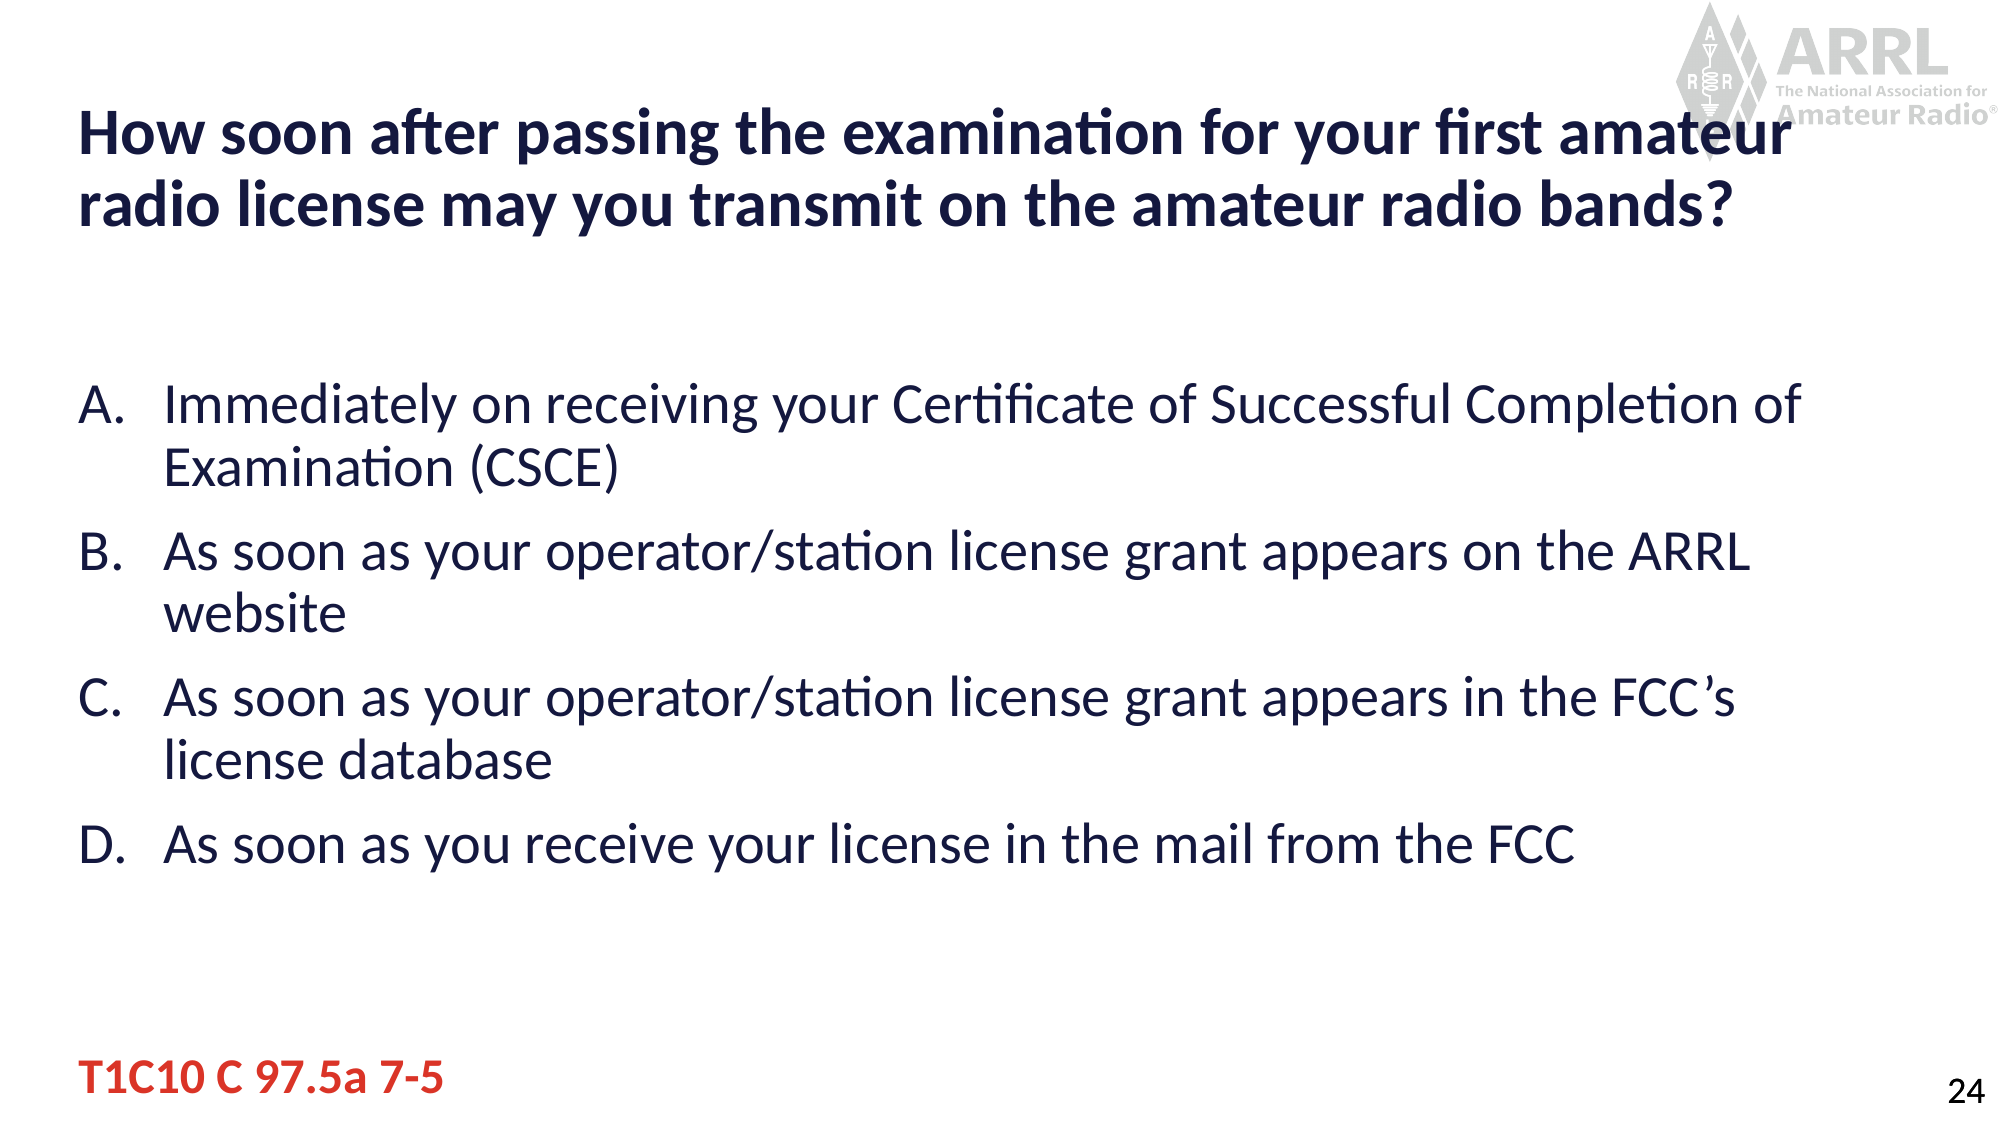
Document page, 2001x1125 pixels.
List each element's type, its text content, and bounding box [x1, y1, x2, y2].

list Immediately on receiving your Certificate of Successful Completion of Examination (CSCE) As soon as your operator/station license grant appears on the ARRL website As soon as your operator/station license grant appears in the FCC’s license database As soon as you receive your license in the mail from the FCC [63, 365, 1863, 989]
picture [1674, 0, 2000, 164]
title How soon after passing the examination for your first amateur radio license may you transmit on the amateur radio bands? [63, 59, 1863, 278]
text_box T1C10 C 97.5a 7-5 [63, 1036, 921, 1112]
